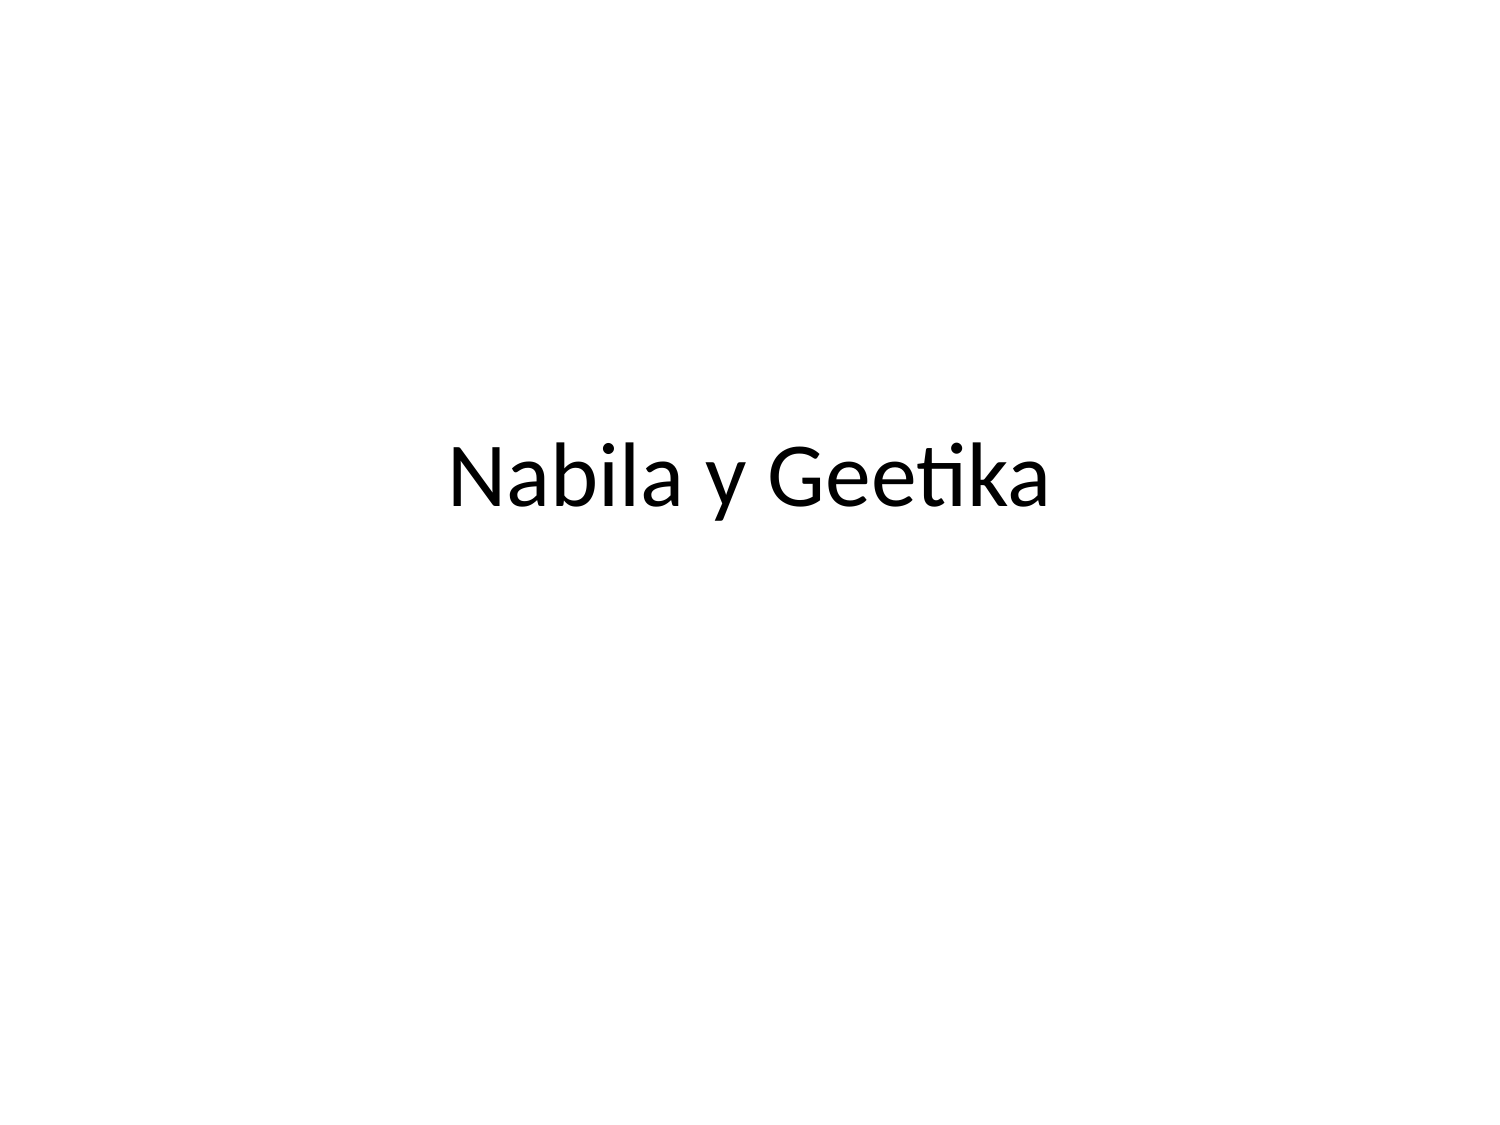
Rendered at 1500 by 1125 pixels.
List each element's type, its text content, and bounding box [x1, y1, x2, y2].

title Nabila y Geetika [112, 349, 1388, 591]
